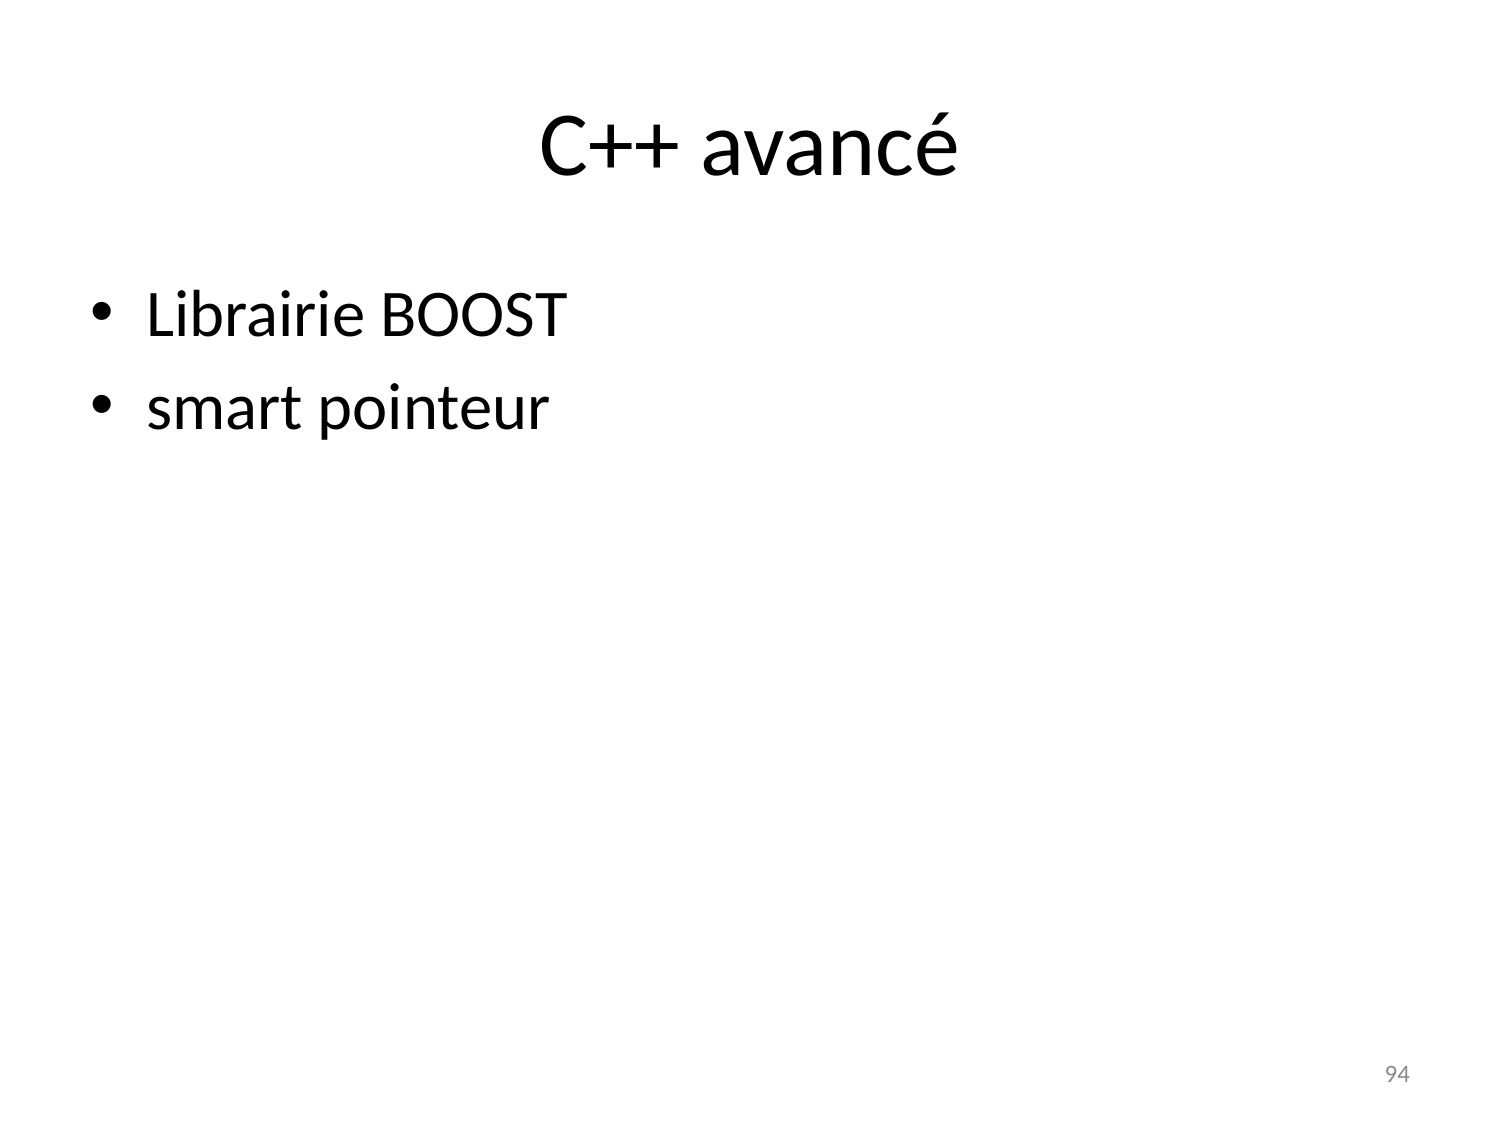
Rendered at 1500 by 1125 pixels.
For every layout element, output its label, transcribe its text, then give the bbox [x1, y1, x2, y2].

slide_number 94 [1074, 1042, 1425, 1103]
list Librairie BOOST smart pointeur [75, 262, 1425, 1005]
title C++ avancé [75, 45, 1425, 233]
